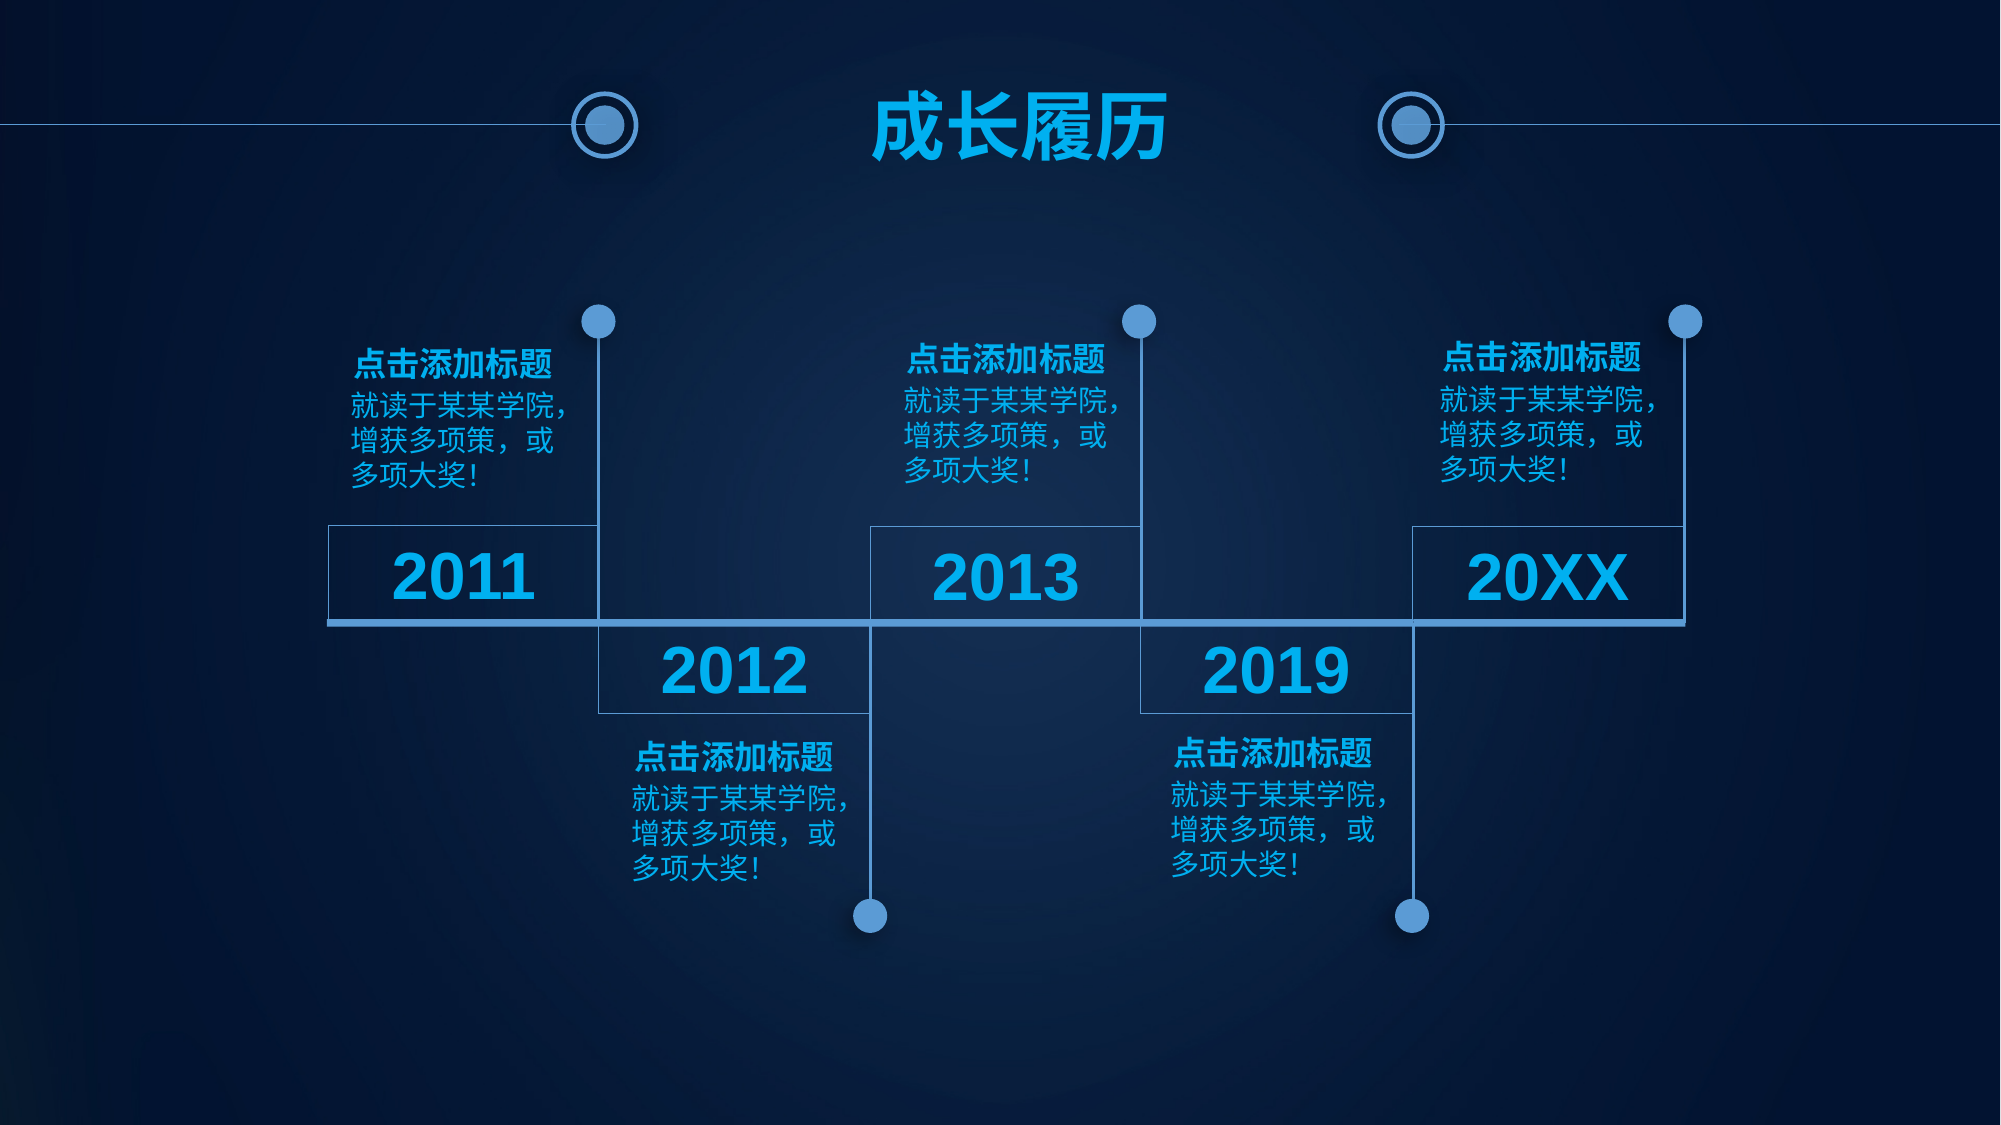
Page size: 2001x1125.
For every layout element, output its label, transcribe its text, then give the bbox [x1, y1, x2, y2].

text_box 就读于某某学院，增获多项策，或多项大奖！ [616, 780, 862, 915]
text_box [852, 898, 888, 934]
text_box 点击添加标题 [1408, 336, 1677, 378]
text_box [326, 618, 598, 628]
text_box 2013 [870, 526, 1141, 621]
text_box [871, 621, 1140, 628]
text_box 2011 [328, 525, 598, 621]
text_box 就读于某某学院，增获多项策，或多项大奖！ [1155, 776, 1401, 911]
text_box [1121, 304, 1157, 339]
text_box 点击添加标题 [318, 342, 588, 385]
text_box [581, 304, 616, 339]
picture [0, 0, 2001, 1125]
text_box 2012 [598, 619, 871, 714]
text_box 点击添加标题 [871, 337, 1141, 380]
text_box [1668, 304, 1703, 339]
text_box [0, 93, 637, 157]
text_box 就读于某某学院，增获多项策，或多项大奖！ [888, 382, 1134, 517]
text_box 2019 [1140, 619, 1413, 714]
text_box 就读于某某学院，增获多项策，或多项大奖！ [1424, 381, 1670, 515]
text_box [1379, 93, 2000, 157]
text_box 点击添加标题 [1139, 731, 1408, 774]
text_box [1413, 621, 1686, 628]
text_box 成长履历 [855, 72, 1185, 177]
text_box 就读于某某学院，增获多项策，或多项大奖！ [335, 387, 581, 522]
text_box 点击添加标题 [600, 735, 870, 778]
text_box [1394, 898, 1430, 934]
text_box 20XX [1412, 526, 1684, 621]
